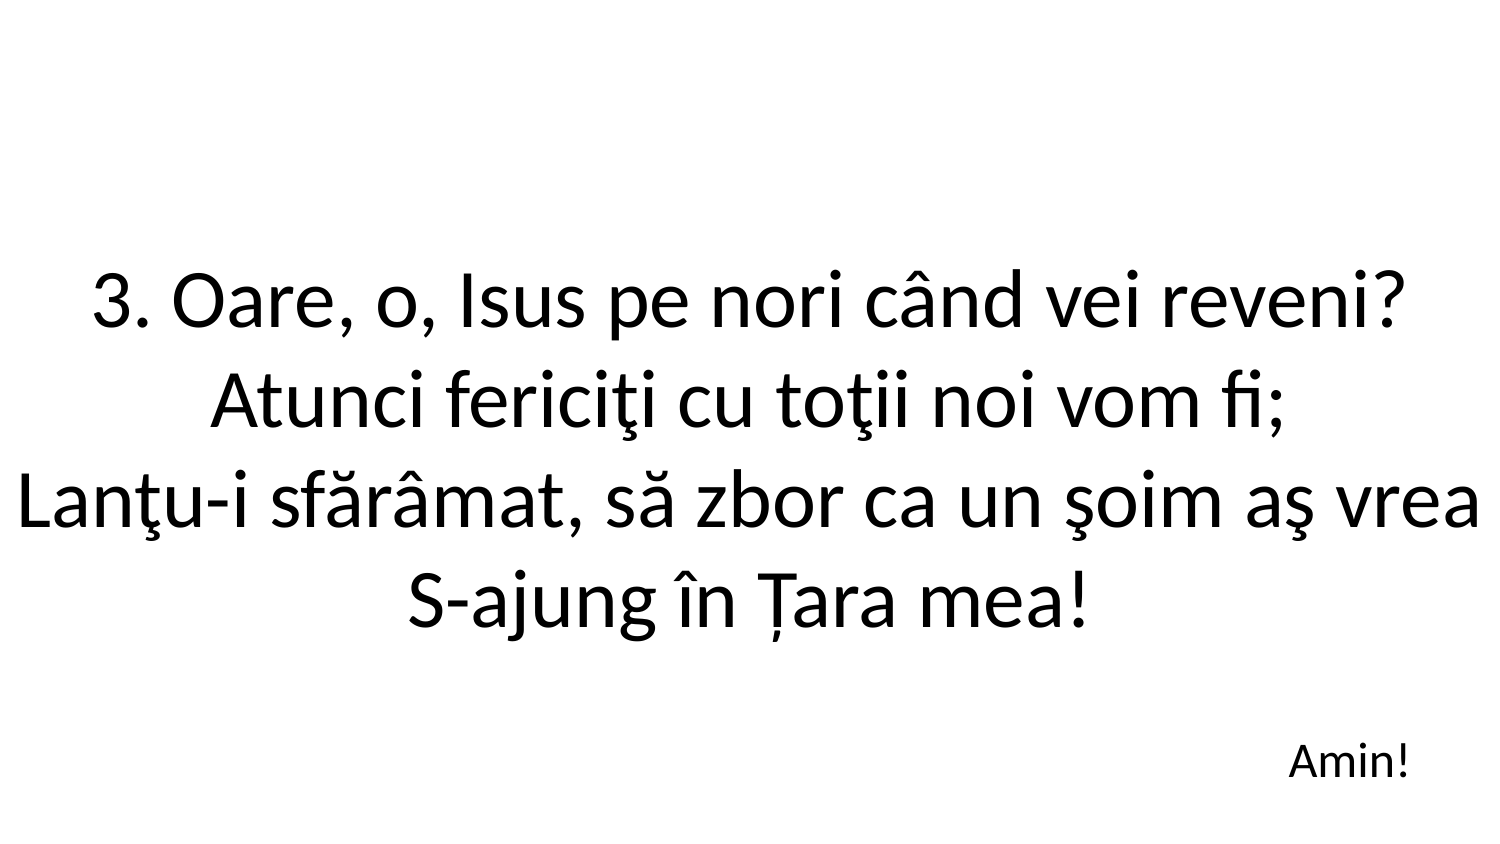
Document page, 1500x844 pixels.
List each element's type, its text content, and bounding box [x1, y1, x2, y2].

text_box 3. Oare, o, Isus pe nori când vei reveni? Atunci fericiţi cu toţii noi vom fi; Lanţu-i sfărâmat, să zbor ca un şoim aş vrea S-ajung în Țara mea! [1, 192, 1499, 652]
text_box Amin! [1273, 674, 1427, 795]
